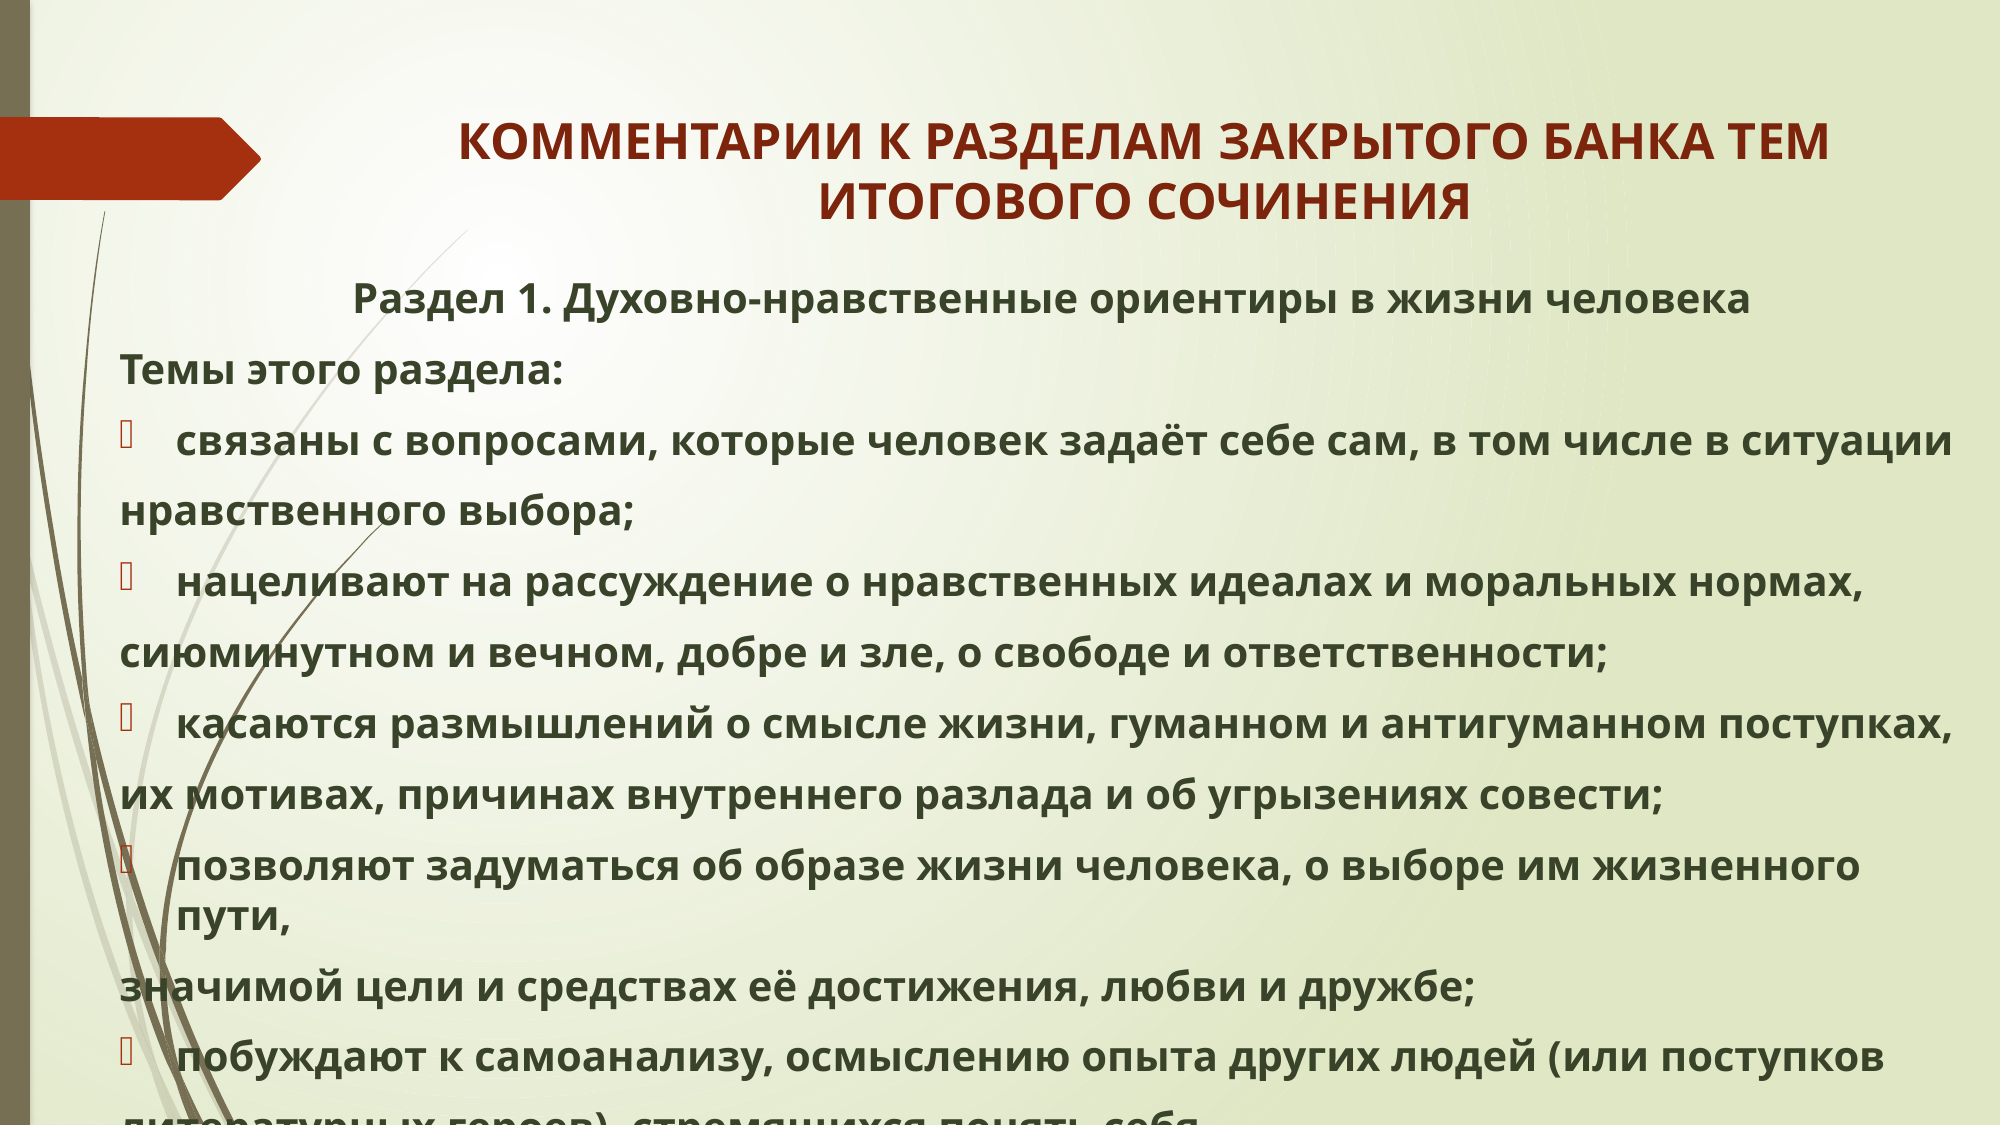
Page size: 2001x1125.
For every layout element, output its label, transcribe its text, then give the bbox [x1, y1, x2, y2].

title КОММЕНТАРИИ К РАЗДЕЛАМ ЗАКРЫТОГО БАНКА ТЕМ ИТОГОВОГО СОЧИНЕНИЯ [316, 102, 1974, 264]
list Раздел 1. Духовно-нравственные ориентиры в жизни человека Темы этого раздела: связаны с вопросами, которые человек задаёт себе сам, в том числе в ситуации нравственного выбора; нацеливают на рассуждение о нравственных идеалах и моральных нормах, сиюминутном и вечном, добре и зле, о свободе и ответственности; касаются размышлений о смысле жизни, гуманном и антигуманном поступках, их мотивах, причинах внутреннего разлада и об угрызениях совести; позволяют задуматься об образе жизни человека, о выборе им жизненного пути, значимой цели и средствах её достижения, любви и дружбе; побуждают к самоанализу, осмыслению опыта других людей (или поступков литературных героев), стремящихся понять себя. [104, 264, 2000, 884]
